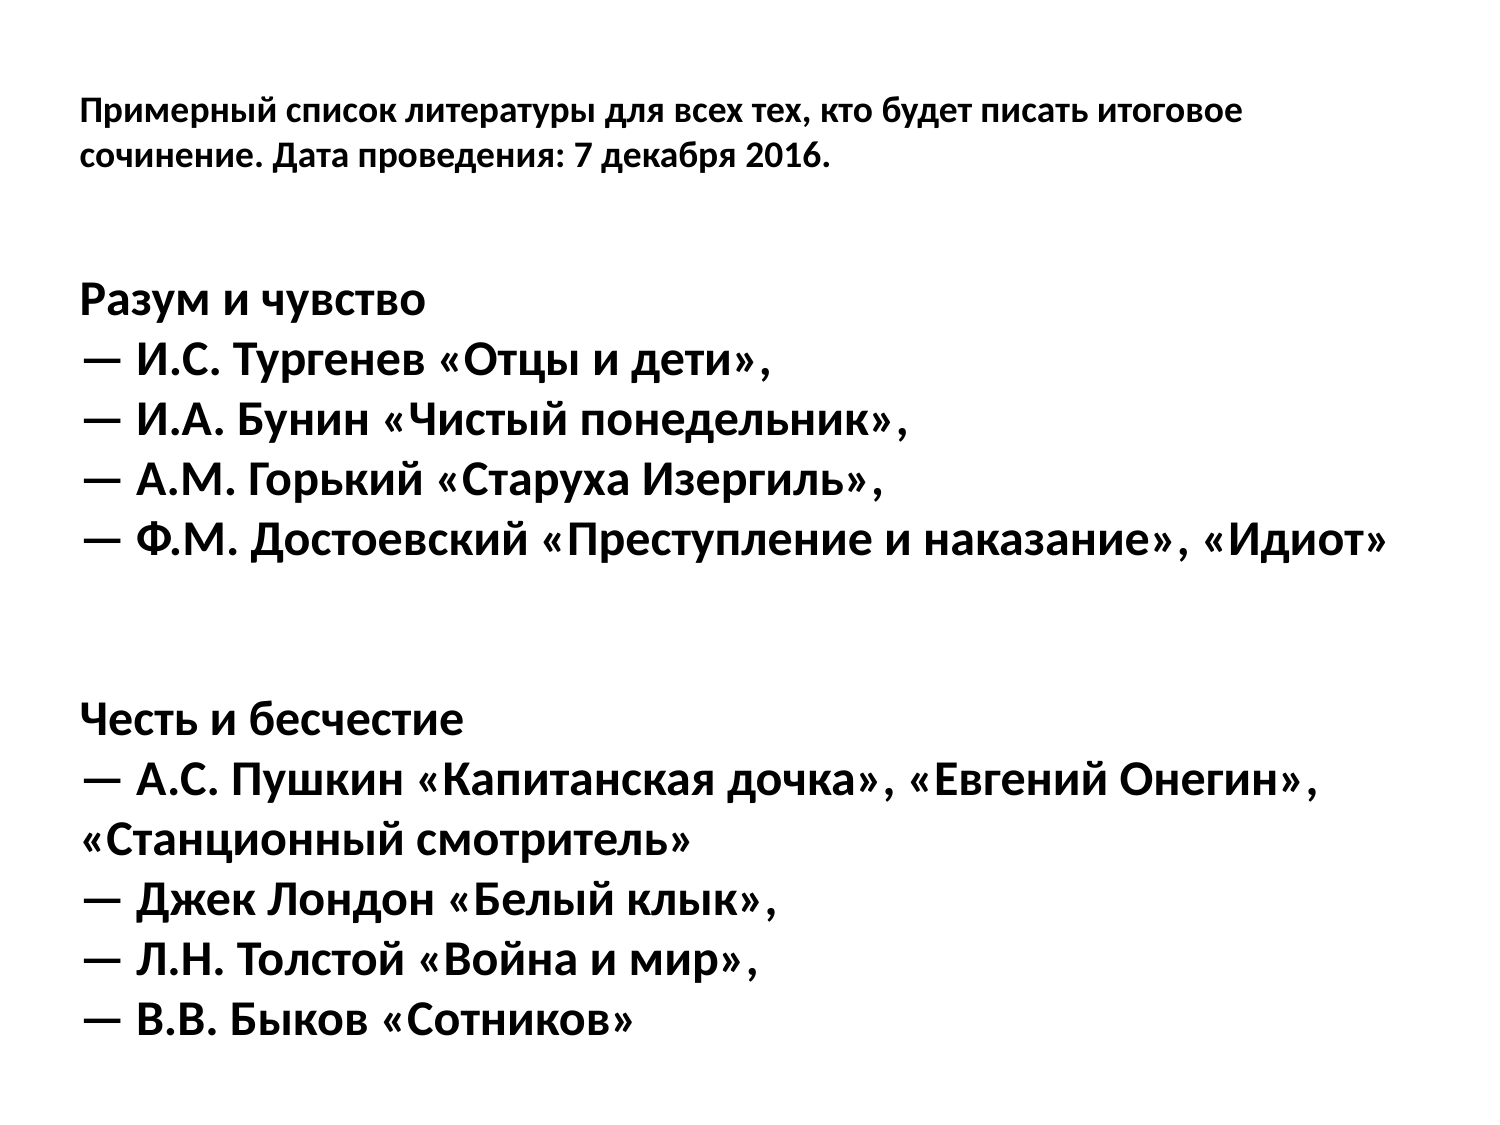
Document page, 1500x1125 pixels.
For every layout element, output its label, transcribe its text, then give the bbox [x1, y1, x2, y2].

text_box Примерный список литературы для всех тех, кто будет писать итоговое сочинение. Дата проведения: 7 декабря 2016. Разум и чувство — И.С. Тургенев «Отцы и дети», — И.А. Бунин «Чистый понедельник», — А.М. Горький «Старуха Изергиль», — Ф.М. Достоевский «Преступление и наказание», «Идиот» Честь и бесчестие — А.С. Пушкин «Капитанская дочка», «Евгений Онегин», «Станционный смотритель» — Джек Лондон «Белый клык», — Л.Н. Толстой «Война и мир», — В.В. Быков «Сотников» [64, 78, 1447, 1125]
